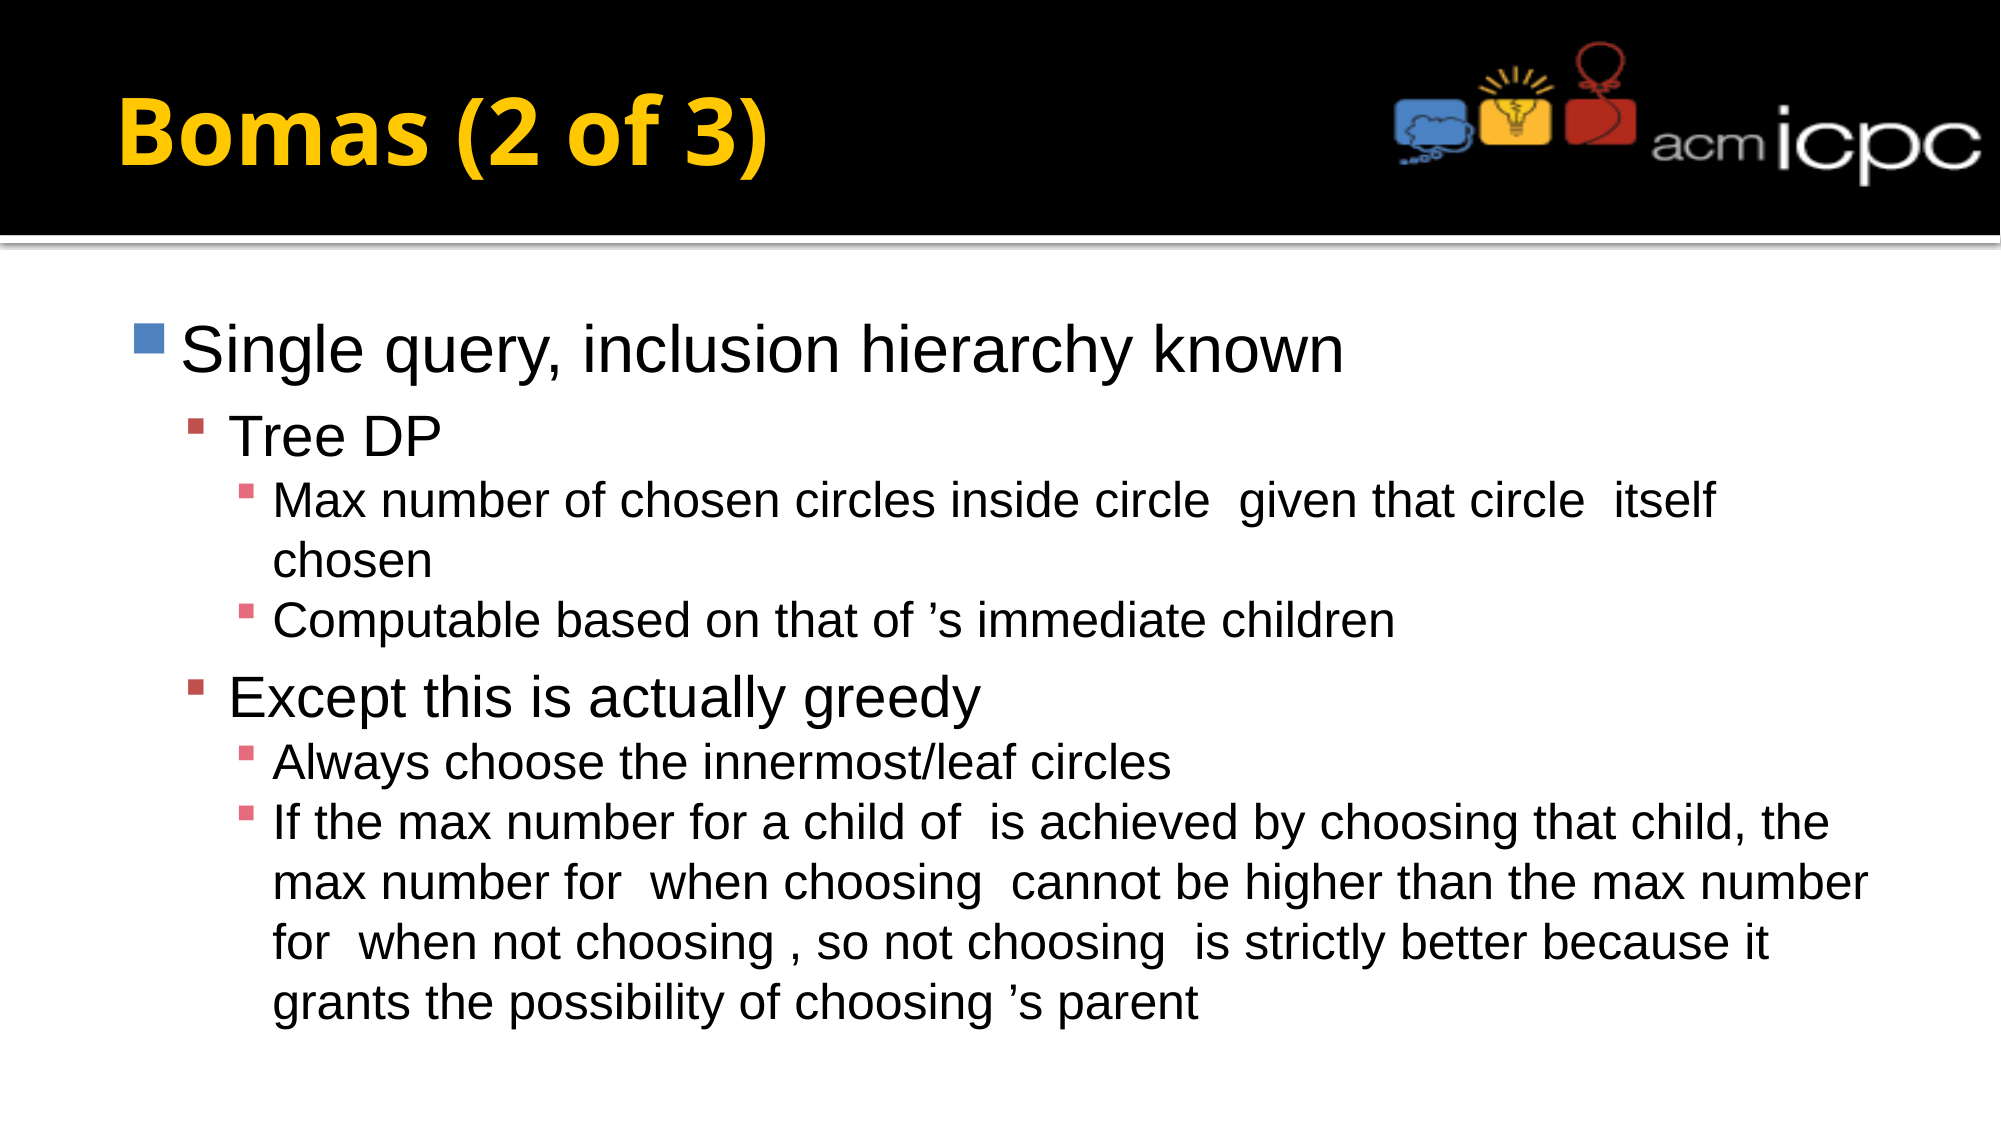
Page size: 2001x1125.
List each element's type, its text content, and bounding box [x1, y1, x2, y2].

title Bomas (2 of 3) [99, 25, 1350, 231]
picture [1366, 24, 2000, 191]
